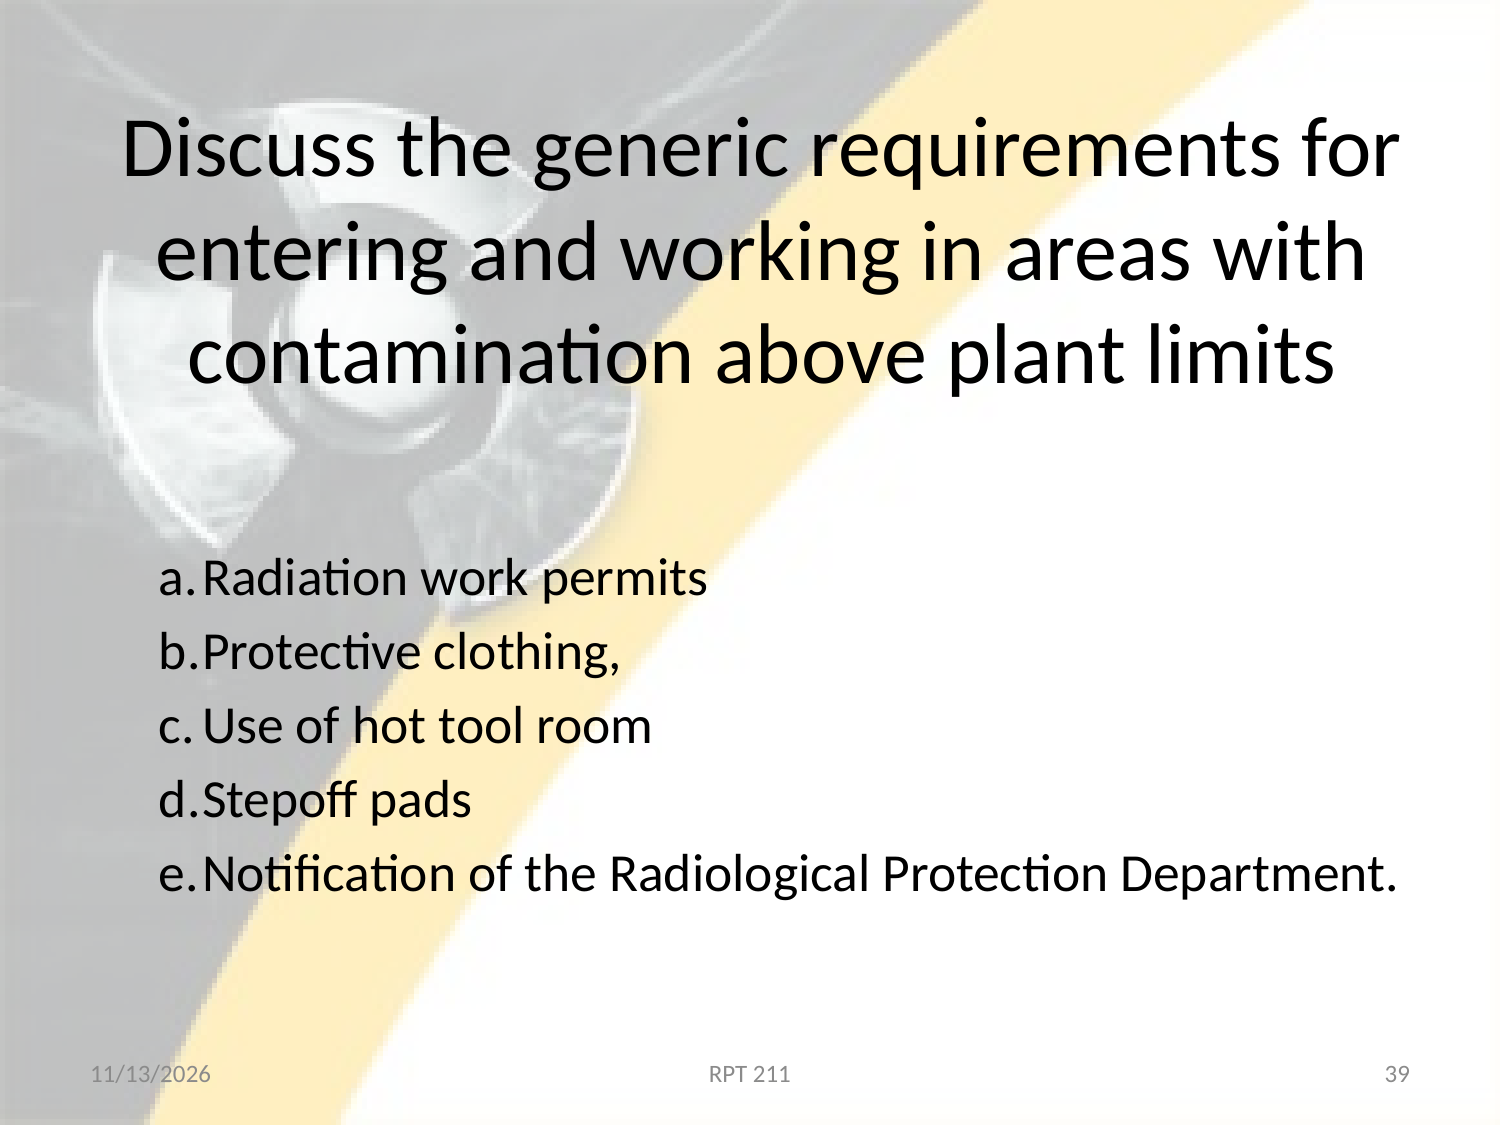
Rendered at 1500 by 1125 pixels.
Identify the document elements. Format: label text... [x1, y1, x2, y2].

footer RPT 211 [512, 1042, 988, 1103]
slide_number 39 [1074, 1042, 1425, 1103]
list Radiation work permits Protective clothing, Use of hot tool room Stepoff pads Notification of the Radiological Protection Department. [75, 525, 1425, 986]
title Discuss the generic requirements for entering and working in areas with contamination above plant limits [87, 45, 1438, 550]
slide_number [75, 1042, 425, 1103]
